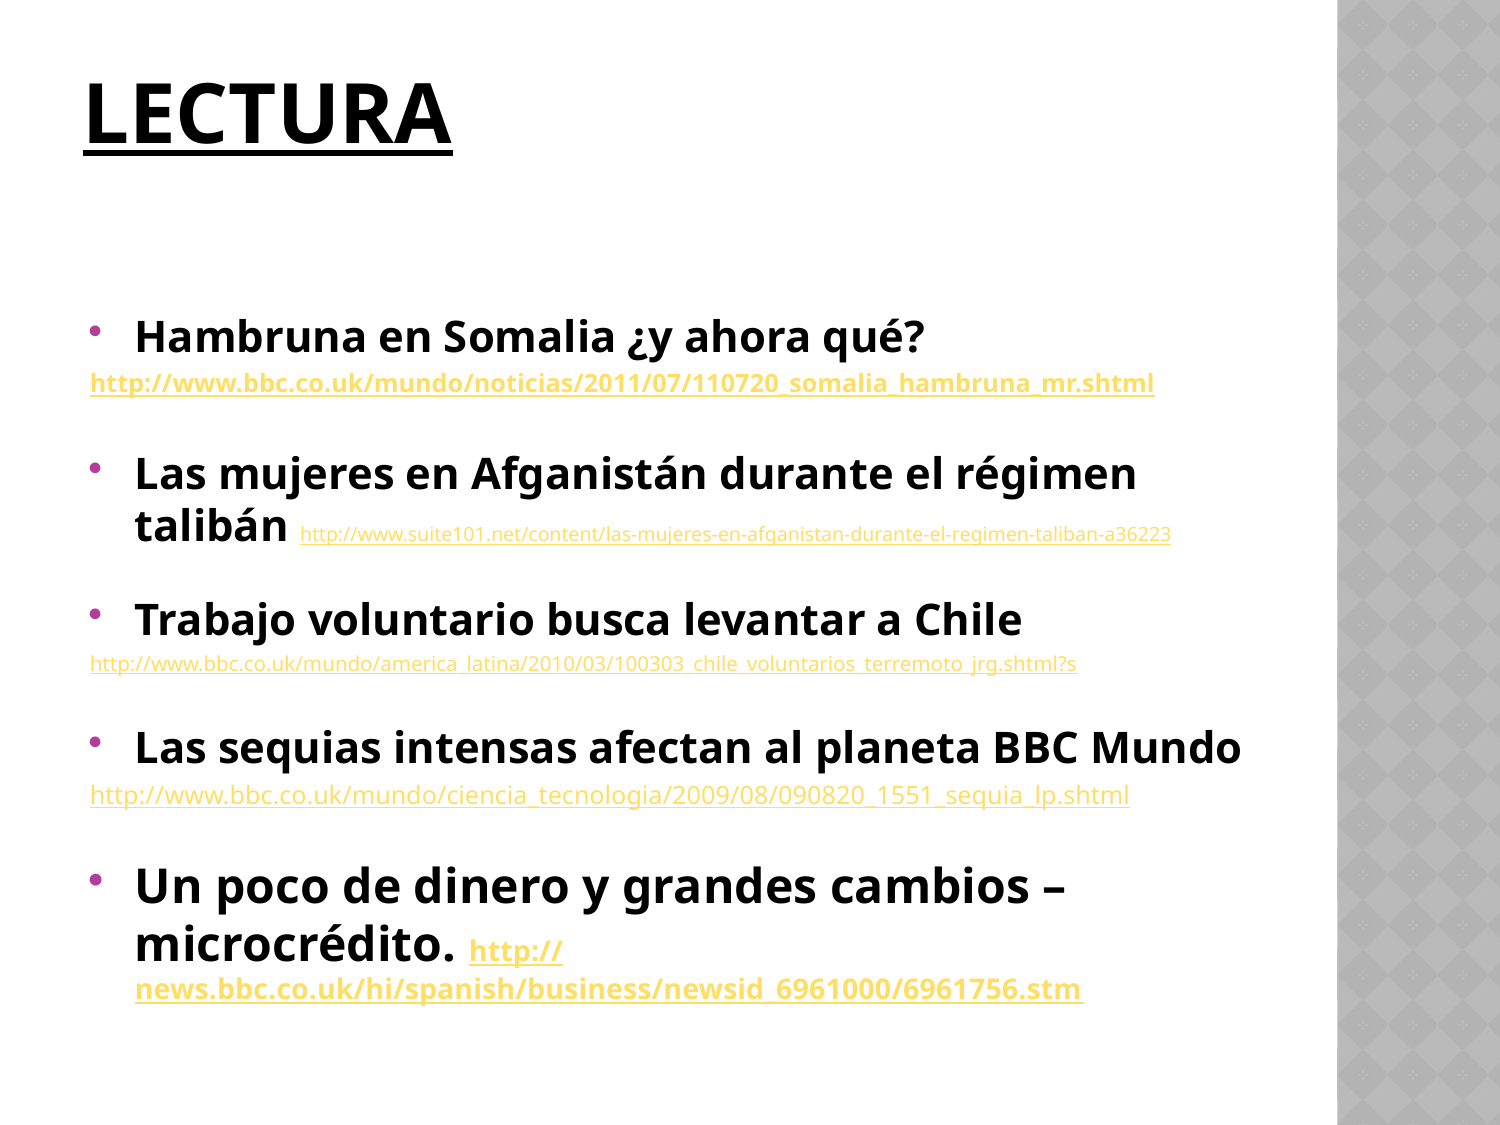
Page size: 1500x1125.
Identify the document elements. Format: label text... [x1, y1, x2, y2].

list Hambruna en Somalia ¿y ahora qué? http://www.bbc.co.uk/mundo/noticias/2011/07/110720_somalia_hambruna_mr.shtml Las mujeres en Afganistán durante el régimen talibán http://www.suite101.net/content/las-mujeres-en-afganistan-durante-el-regimen-taliban-a36223 Trabajo voluntario busca levantar a Chile http://www.bbc.co.uk/mundo/america_latina/2010/03/100303_chile_voluntarios_terremoto_jrg.shtml?s Las sequias intensas afectan al planeta BBC Mundo http://www.bbc.co.uk/mundo/ciencia_tecnologia/2009/08/090820_1551_sequia_lp.shtml Un poco de dinero y grandes cambios – microcrédito. http://news.bbc.co.uk/hi/spanish/business/newsid_6961000/6961756.stm [75, 264, 1263, 1059]
title Lectura [75, 52, 1263, 240]
